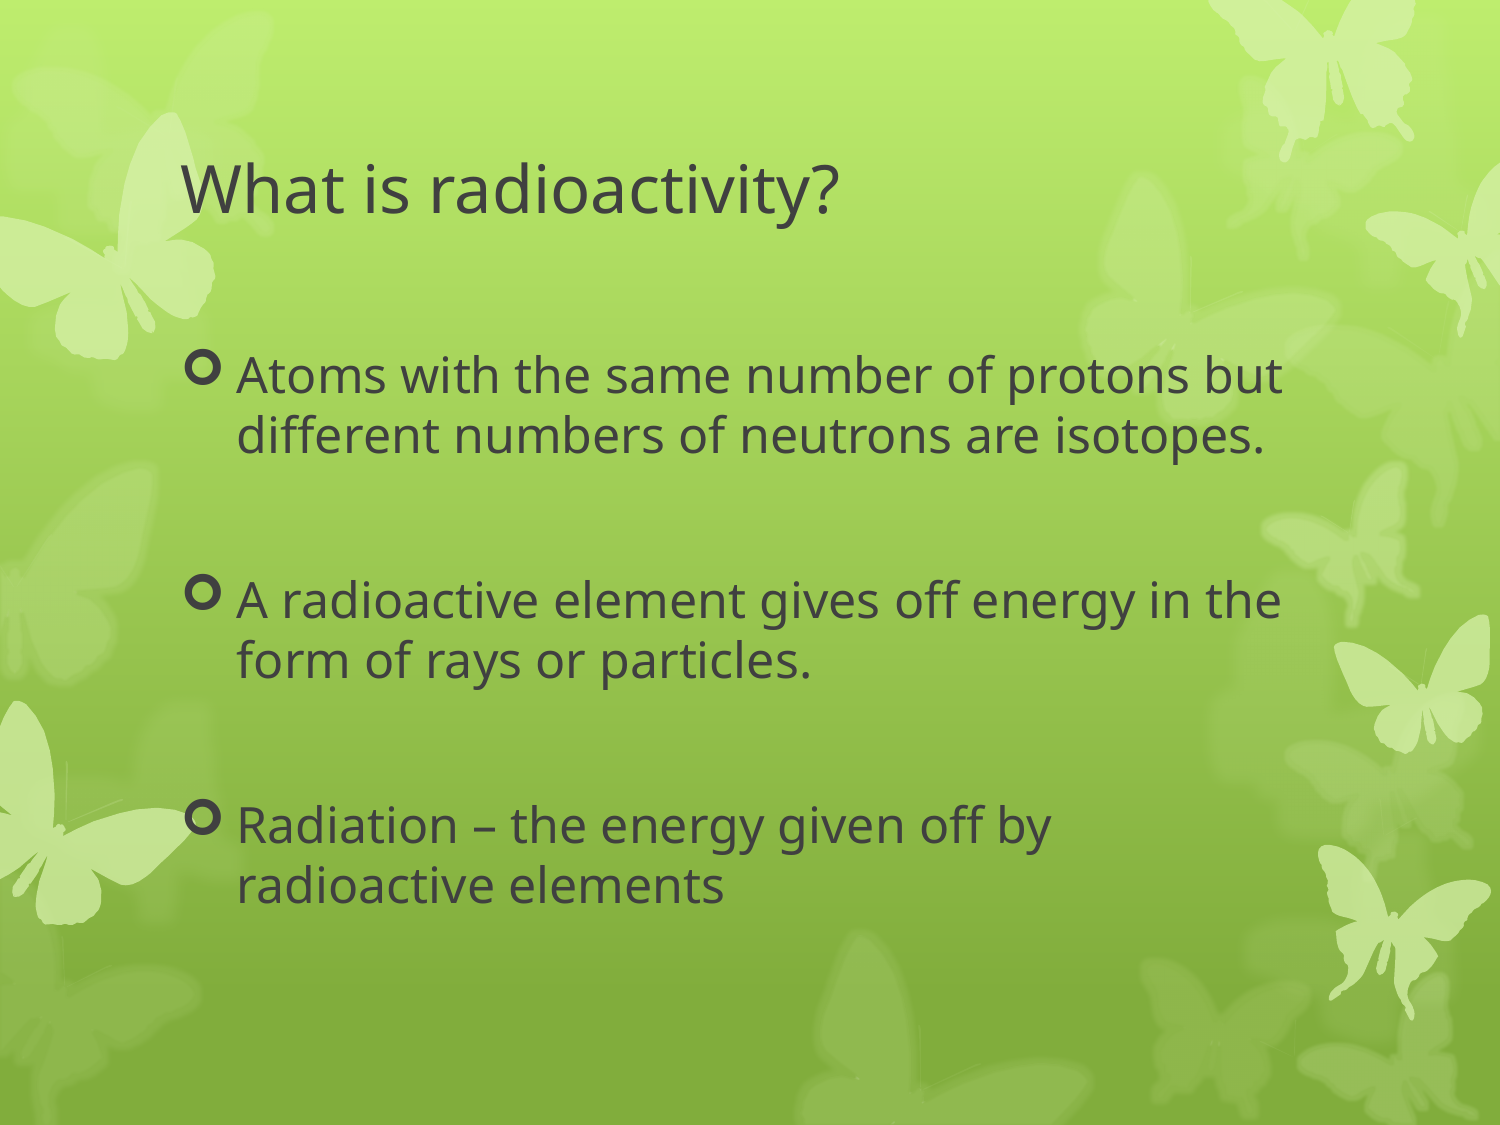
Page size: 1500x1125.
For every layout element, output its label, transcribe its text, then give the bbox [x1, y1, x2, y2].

list Atoms with the same number of protons but different numbers of neutrons are isotopes. A radioactive element gives off energy in the form of rays or particles. Radiation – the energy given off by radioactive elements [165, 296, 1335, 962]
title What is radioactivity? [165, 110, 1335, 263]
